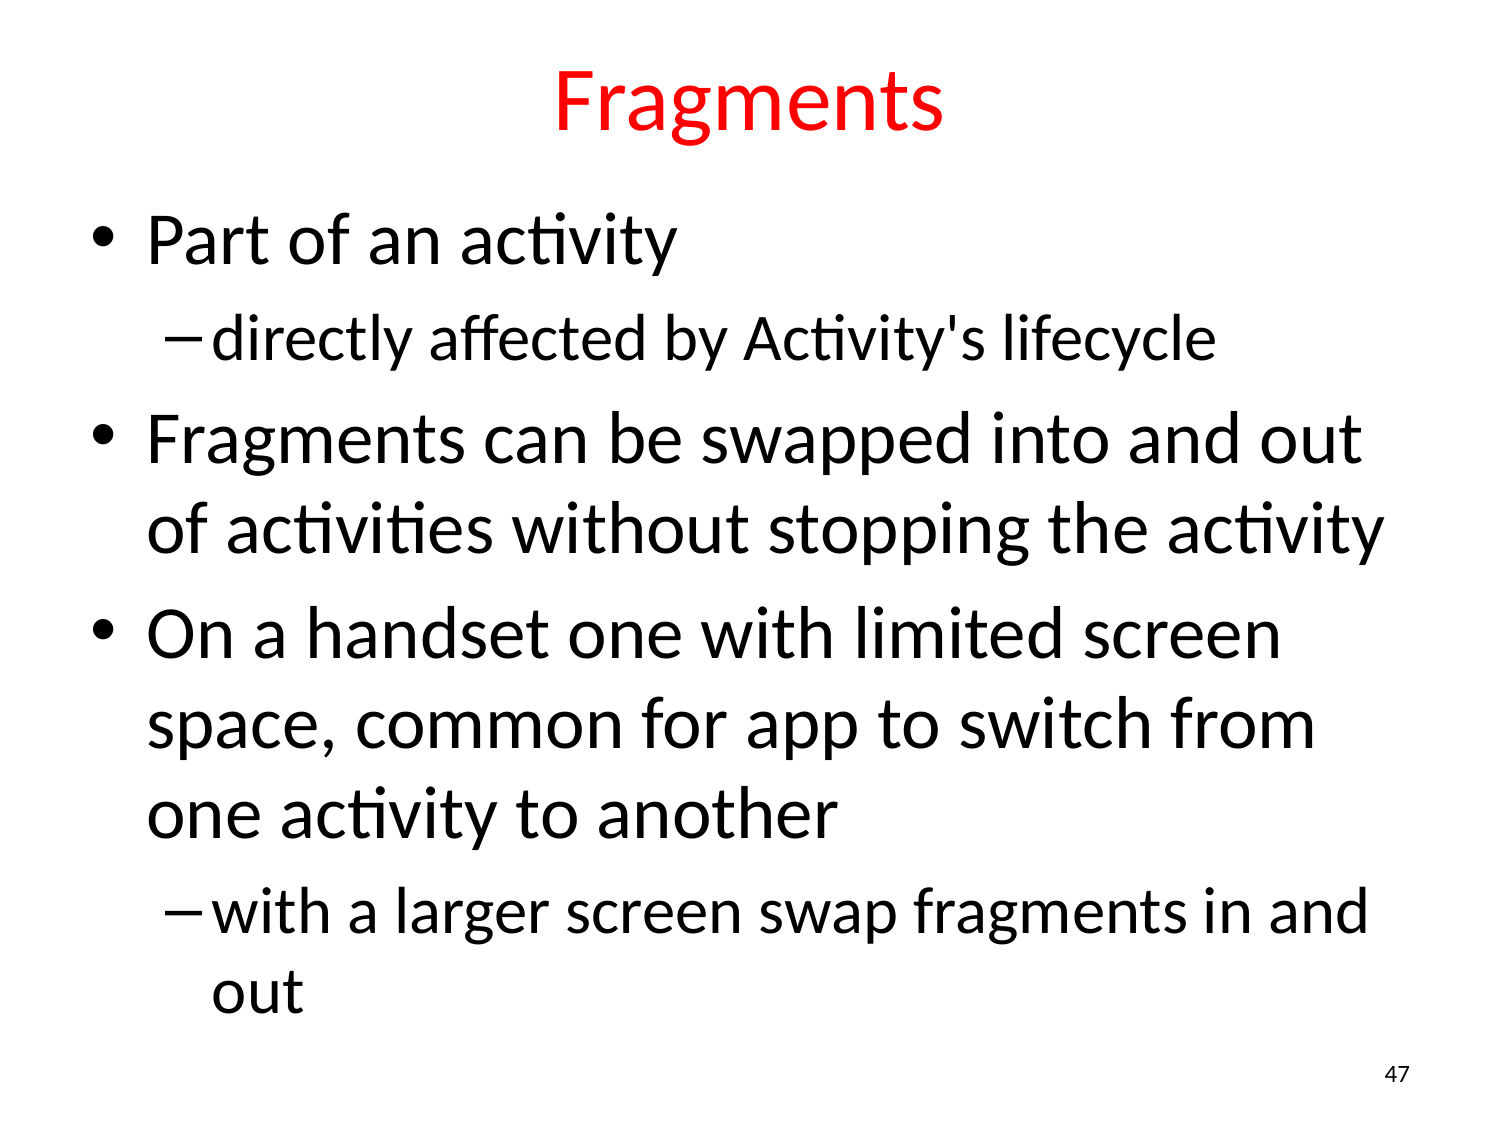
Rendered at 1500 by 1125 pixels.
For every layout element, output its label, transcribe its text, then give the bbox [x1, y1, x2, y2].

title Fragments [75, 0, 1425, 182]
list Part of an activity directly affected by Activity's lifecycle Fragments can be swapped into and out of activities without stopping the activity On a handset one with limited screen space, common for app to switch from one activity to another with a larger screen swap fragments in and out [75, 182, 1425, 1085]
slide_number 47 [1074, 1042, 1425, 1103]
